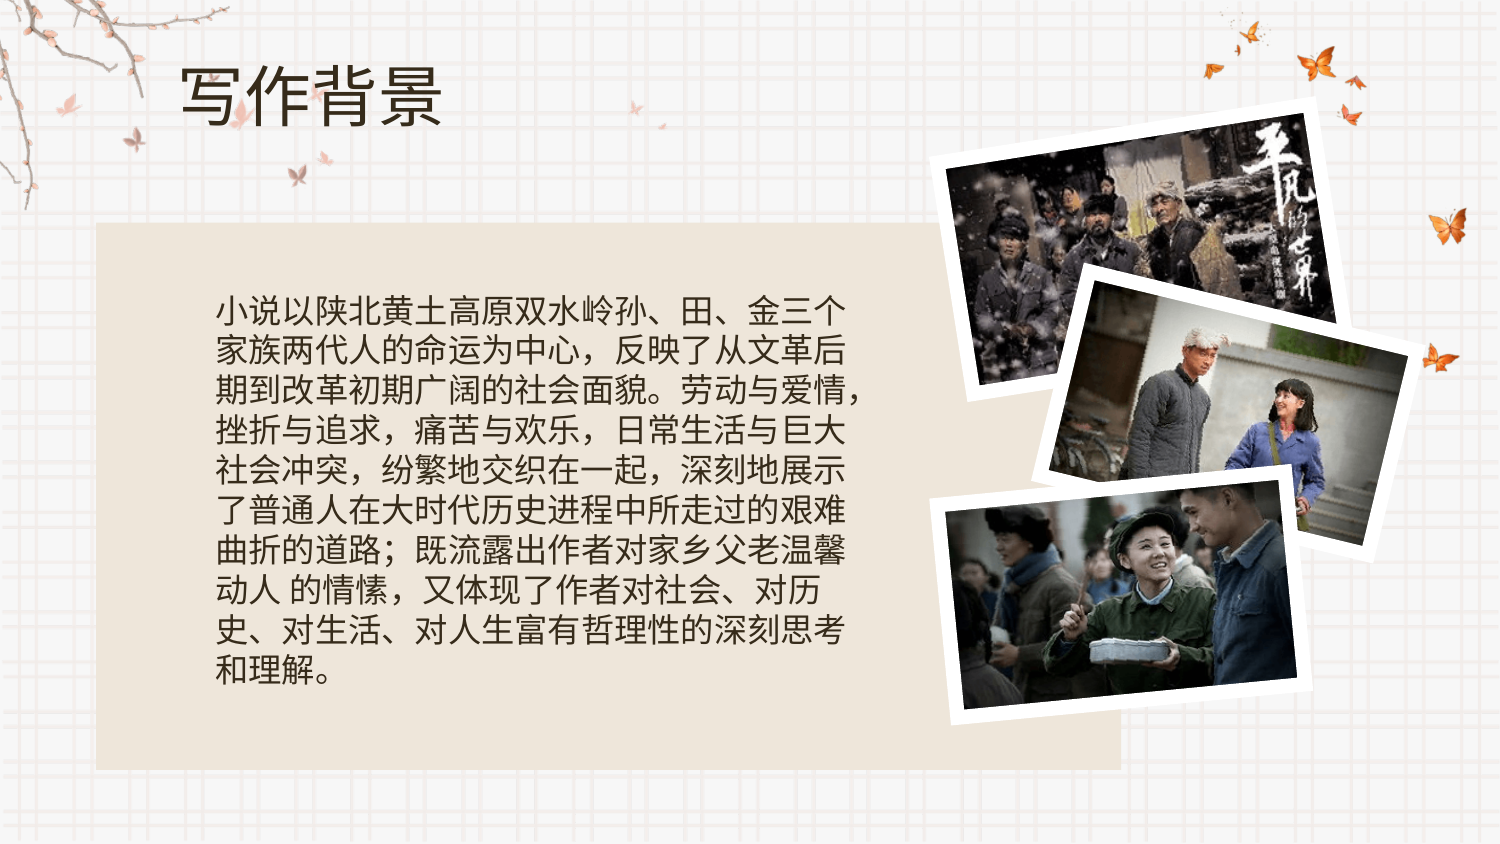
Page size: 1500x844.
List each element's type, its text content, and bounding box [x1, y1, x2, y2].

text_box 写作背景 [162, 47, 766, 161]
text_box [95, 222, 1122, 771]
text_box 小说以陕北黄土高原双水岭孙、田、金三个家族两代人的命运为中心，反映了从文革后期到改革初期广阔的社会面貌。劳动与爱情，挫折与追求，痛苦与欢乐，日常生活与巨大社会冲突，纷繁地交织在一起，深刻地展示了普通人在大时代历史进程中所走过的艰难曲折的道路；既流露出作者对家乡父老温馨动人 的情愫，又体现了作者对社会、对历史、对生活、对人生富有哲理性的深刻思考和理解。 [200, 282, 866, 697]
picture [0, 1, 247, 289]
picture [946, 7, 1473, 709]
